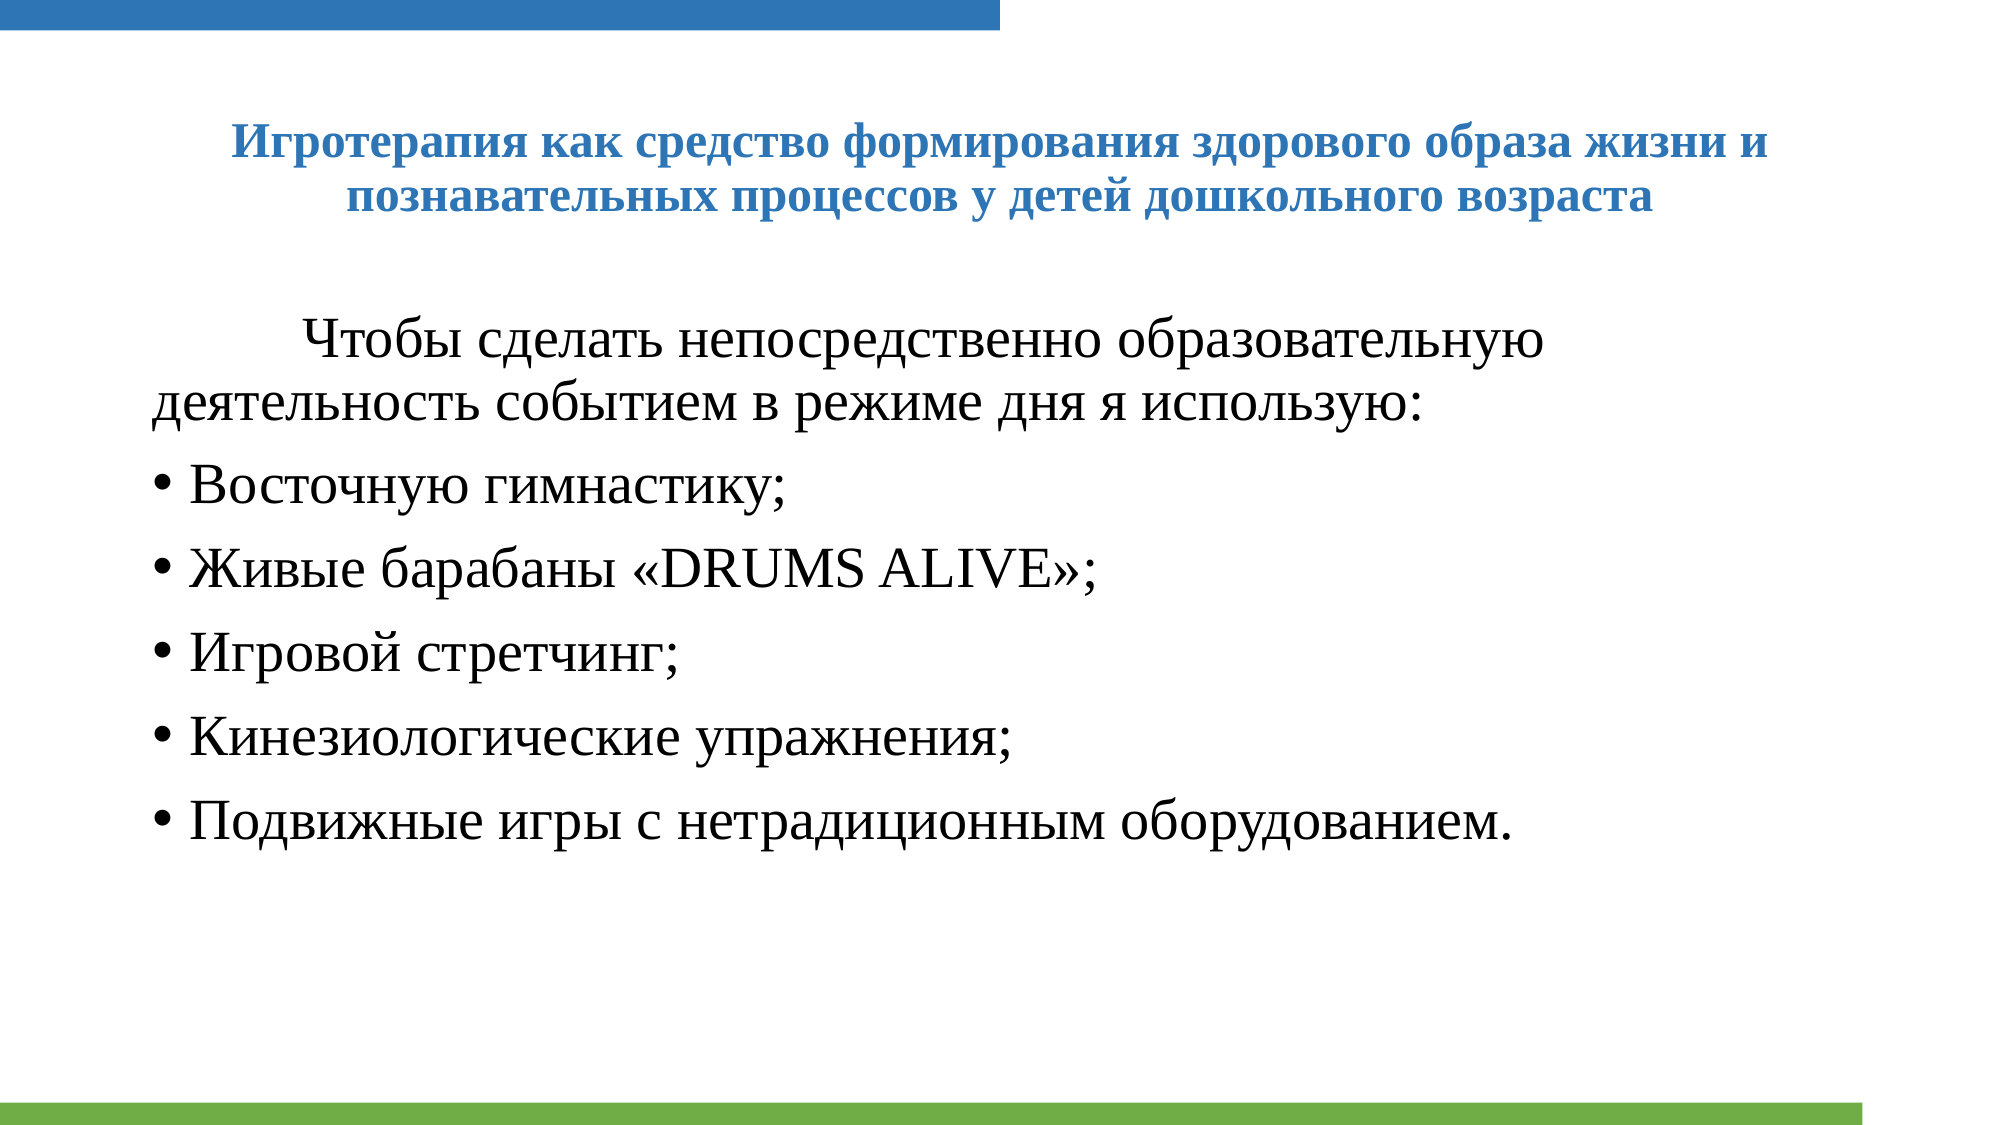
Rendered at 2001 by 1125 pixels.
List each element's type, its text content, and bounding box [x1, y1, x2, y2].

title Игротерапия как средство формирования здорового образа жизни и познавательных процессов у детей дошкольного возраста [137, 59, 1863, 278]
list Чтобы сделать непосредственно образовательную деятельность событием в режиме дня я использую: Восточную гимнастику; Живые барабаны «DRUMS ALIVE»; Игровой стретчинг; Кинезиологические упражнения; Подвижные игры с нетрадиционным оборудованием. [137, 299, 1863, 1014]
